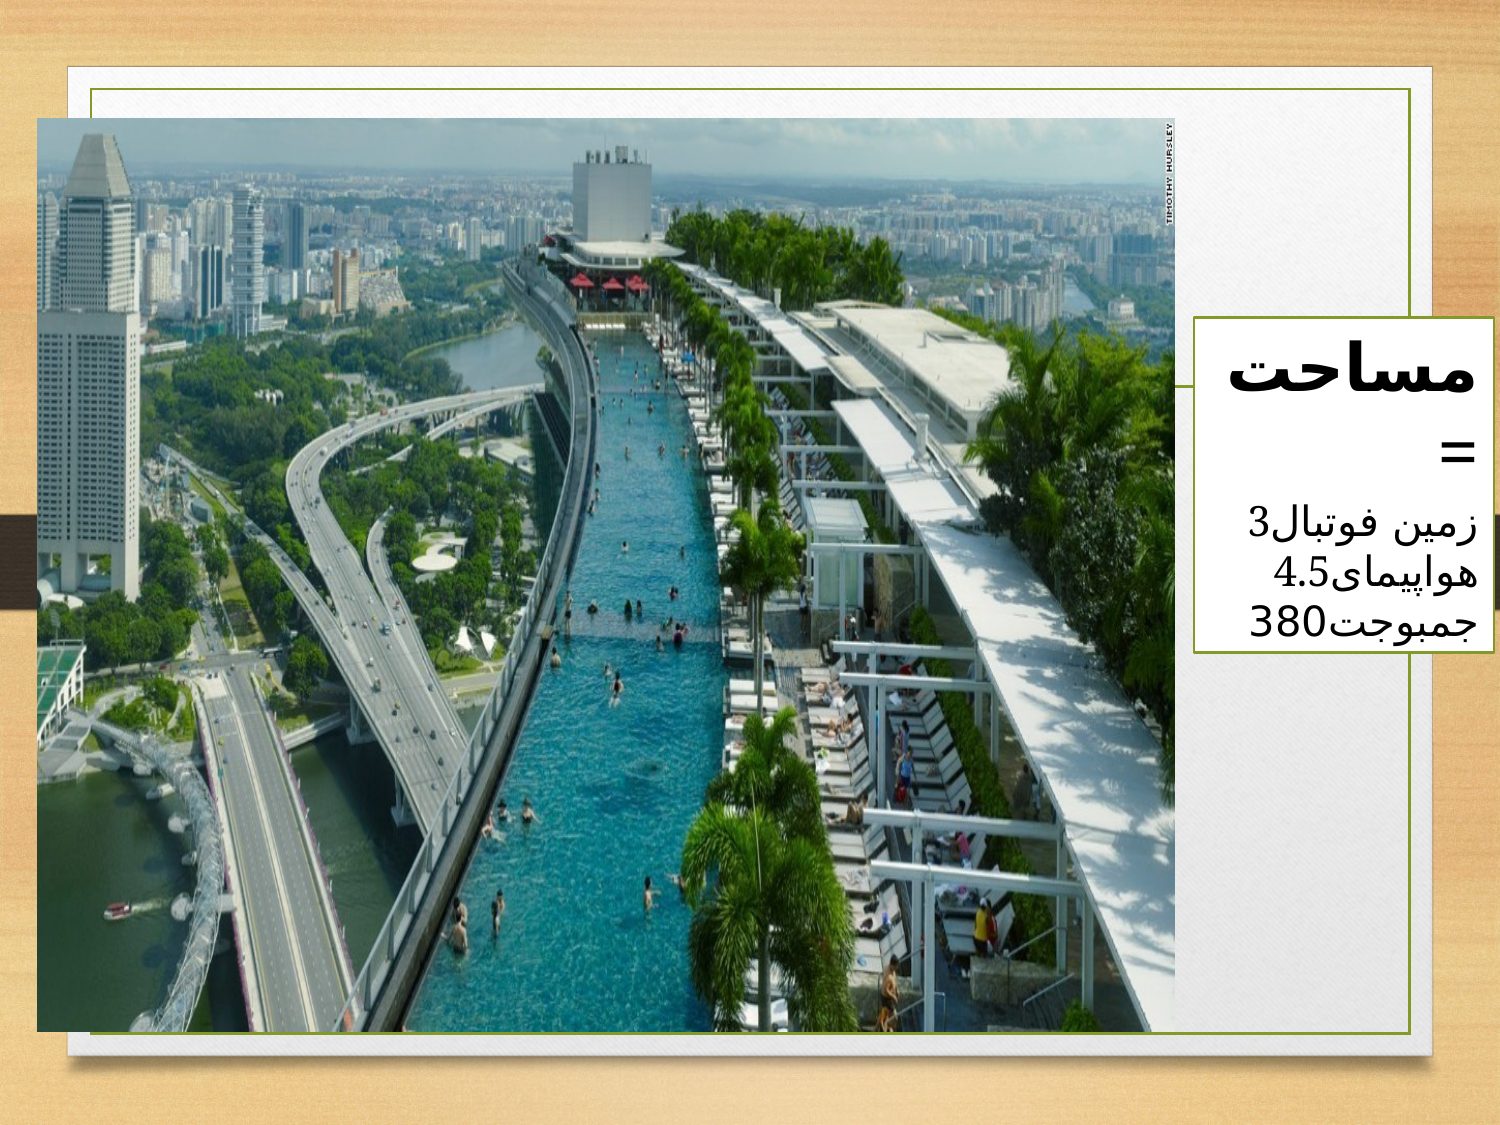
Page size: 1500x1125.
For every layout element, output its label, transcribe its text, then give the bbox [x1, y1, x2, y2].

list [37, 118, 1176, 1032]
picture [0, 0, 1500, 1125]
text_box مساحت= 3زمین فوتبال 4.5هواپیمای جمبوجت380 [1193, 316, 1495, 654]
